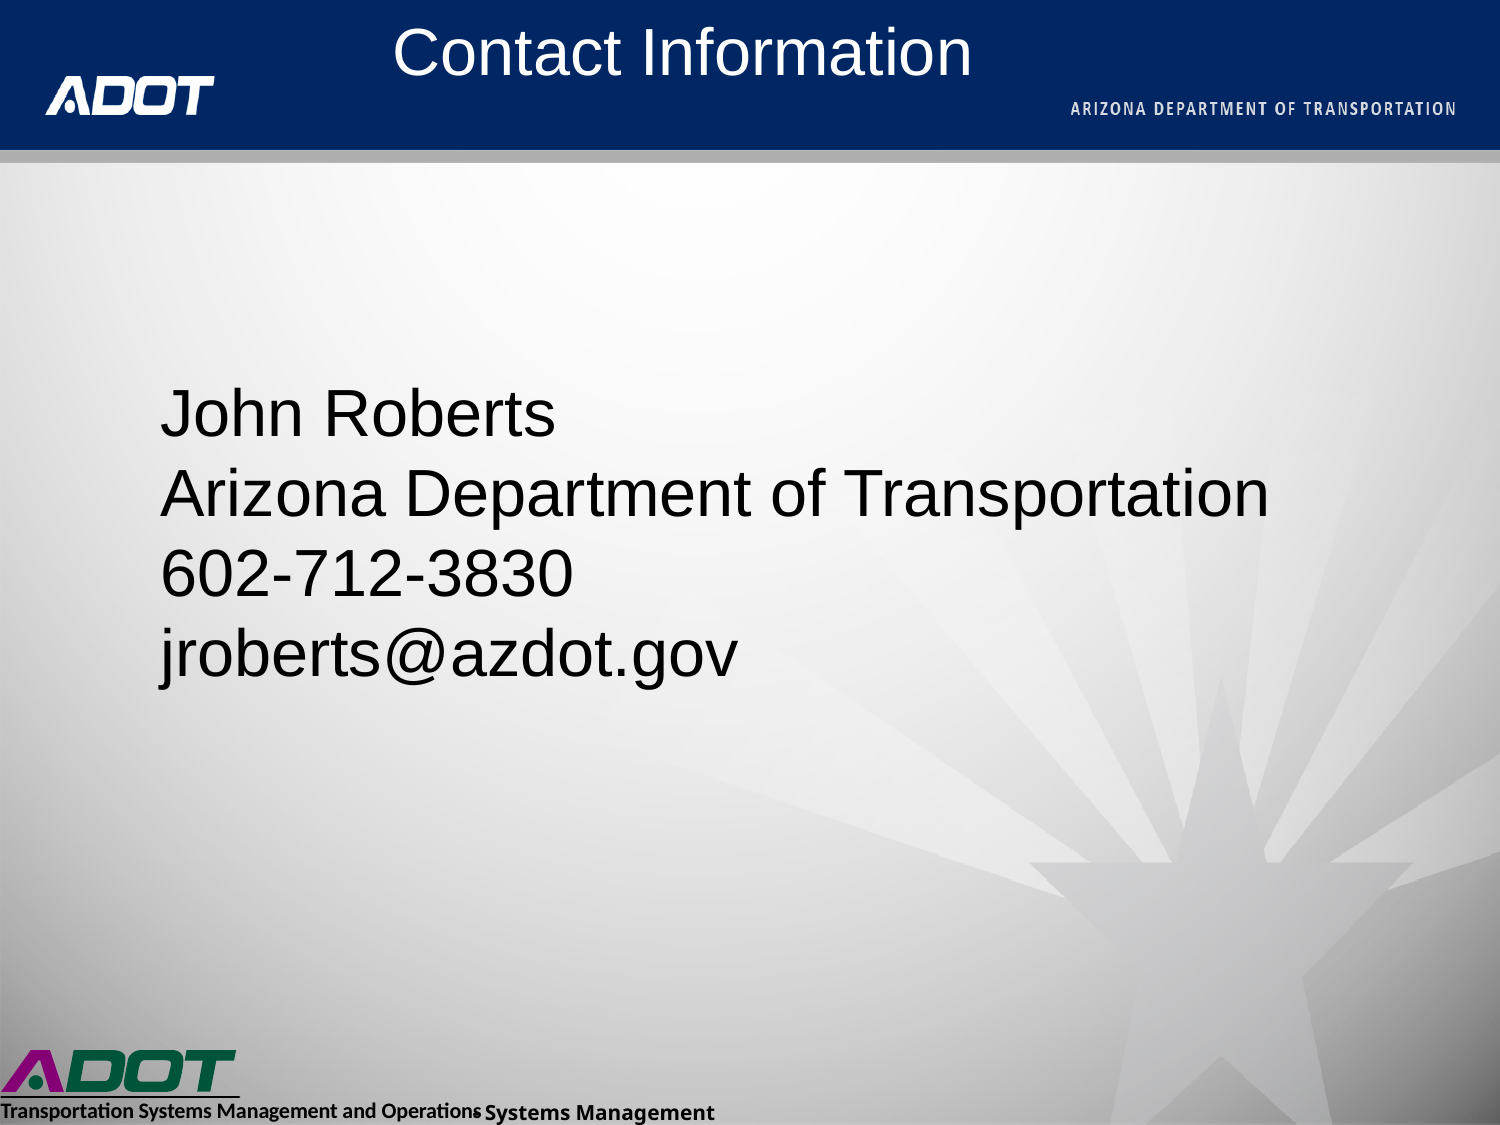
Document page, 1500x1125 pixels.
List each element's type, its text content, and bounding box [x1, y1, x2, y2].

picture [0, 0, 1500, 1125]
text_box Contact Information [377, 0, 989, 96]
text_box - Systems Management [487, 1091, 730, 1125]
text_box John Roberts Arizona Department of Transportation 602-712-3830 jroberts@azdot.gov [145, 362, 1287, 697]
